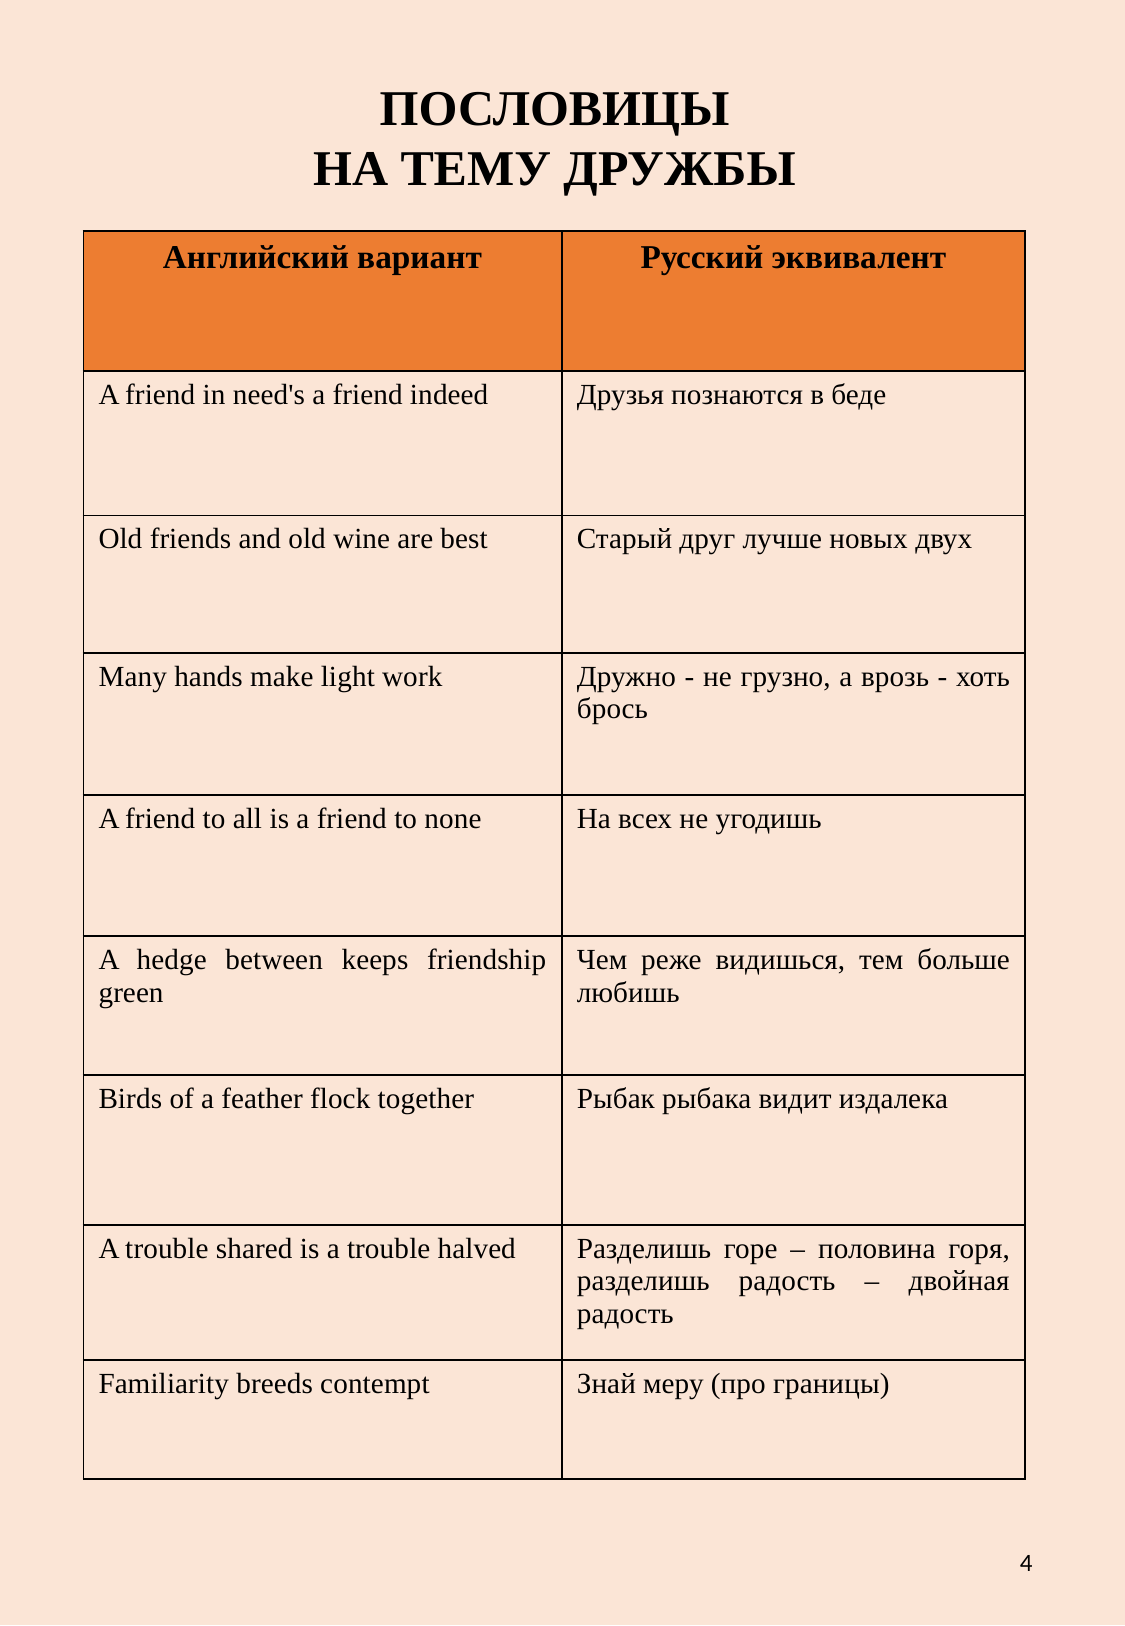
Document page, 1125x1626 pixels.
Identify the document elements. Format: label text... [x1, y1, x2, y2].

table_cell Many hands make light work [84, 654, 561, 794]
table_cell Дружно - не грузно, а врозь - хоть брось [563, 654, 1024, 794]
slide_number 4 [999, 1530, 1048, 1593]
table_cell Birds of a feather flock together [84, 1076, 561, 1224]
table_cell A friend in need's a friend indeed [84, 372, 561, 515]
table_cell Разделишь горе – половина горя, разделишь радость – двойная радость [563, 1226, 1024, 1359]
table_cell Рыбак рыбака видит издалека [563, 1076, 1024, 1224]
text_box ПОСЛОВИЦЫ НА ТЕМУ ДРУЖБЫ [83, 68, 1026, 203]
table_cell На всех не угодишь [563, 796, 1024, 935]
table_cell Друзья познаются в беде [563, 372, 1024, 515]
table_cell A friend to all is a friend to none [84, 796, 561, 935]
table_header Русский эквивалент [563, 232, 1024, 370]
table_cell Старый друг лучше новых двух [563, 516, 1024, 652]
table_cell Familiarity breeds contempt [84, 1361, 561, 1478]
table_cell Old friends and old wine are best [84, 516, 561, 652]
table_cell A trouble shared is a trouble halved [84, 1226, 561, 1359]
table_cell A hedge between keeps friendship green [84, 937, 561, 1074]
table_header Английский вариант [84, 232, 561, 370]
table_cell Знай меру (про границы) [563, 1361, 1024, 1478]
table_cell Чем реже видишься, тем больше любишь [563, 937, 1024, 1074]
